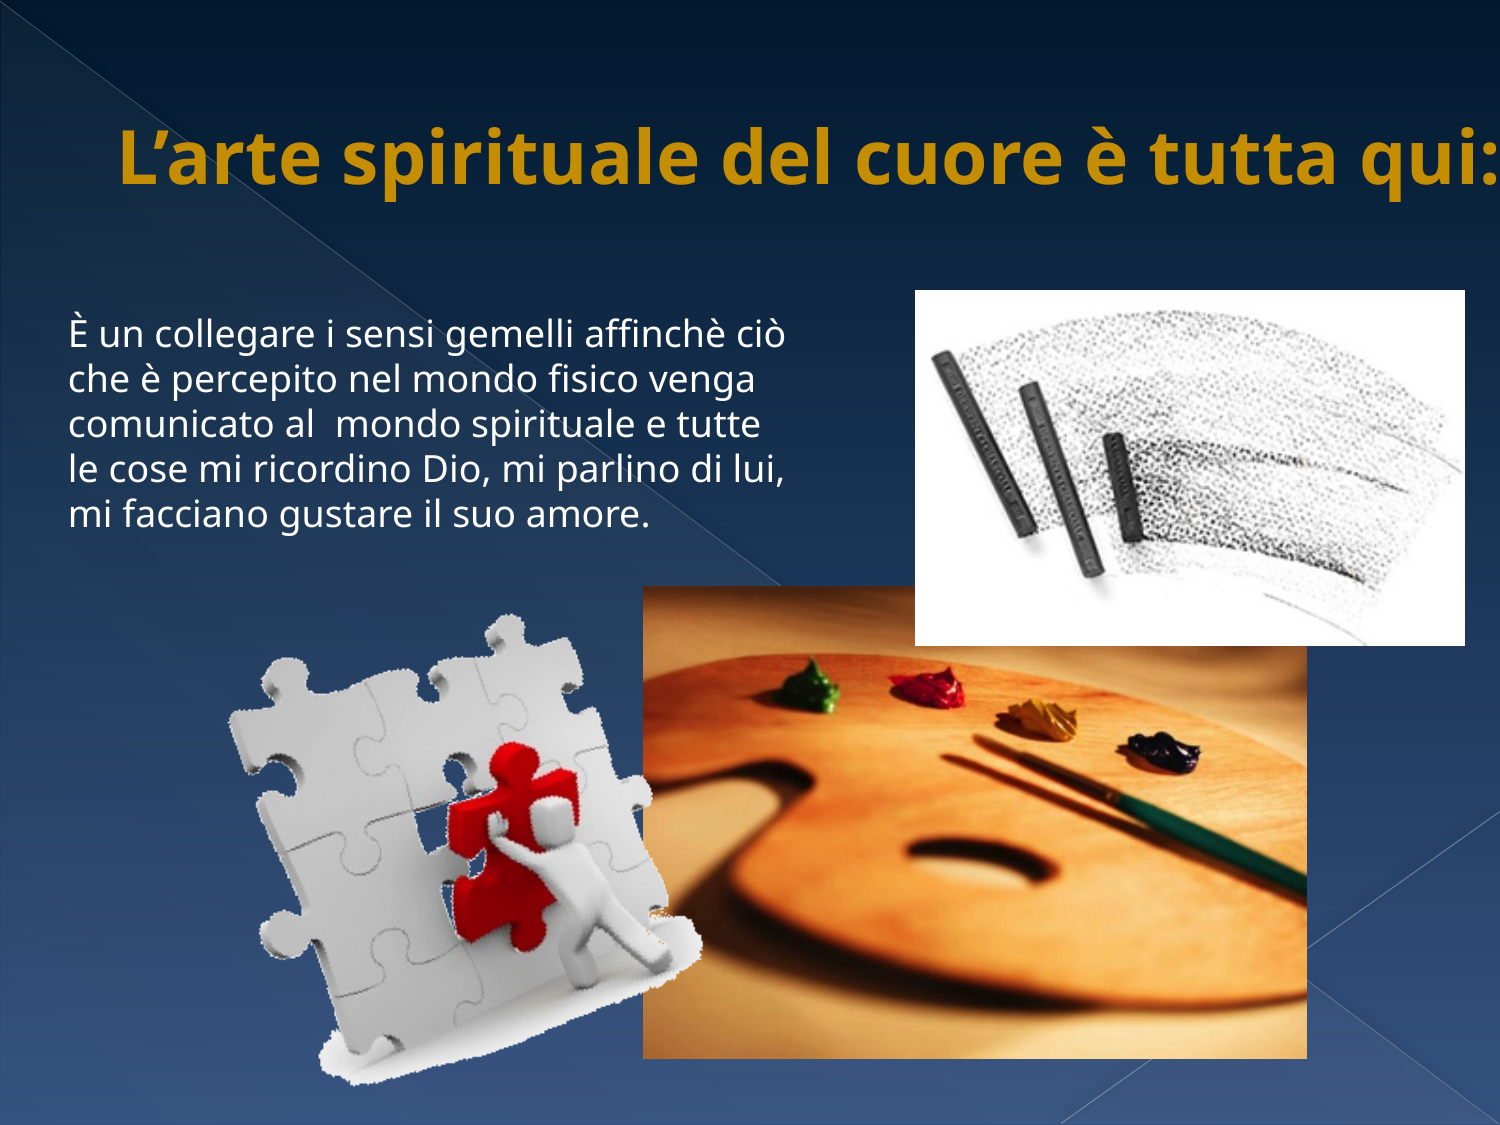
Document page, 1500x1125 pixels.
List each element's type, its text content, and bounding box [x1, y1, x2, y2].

picture [76, 290, 1465, 1125]
text_box È un collegare i sensi gemelli affinchè ciò che è percepito nel mondo fisico venga comunicato al mondo spirituale e tutte le cose mi ricordino Dio, mi parlino di lui, mi facciano gustare il suo amore. [53, 302, 809, 543]
text_box L’arte spirituale del cuore è tutta qui: [102, 101, 1500, 207]
